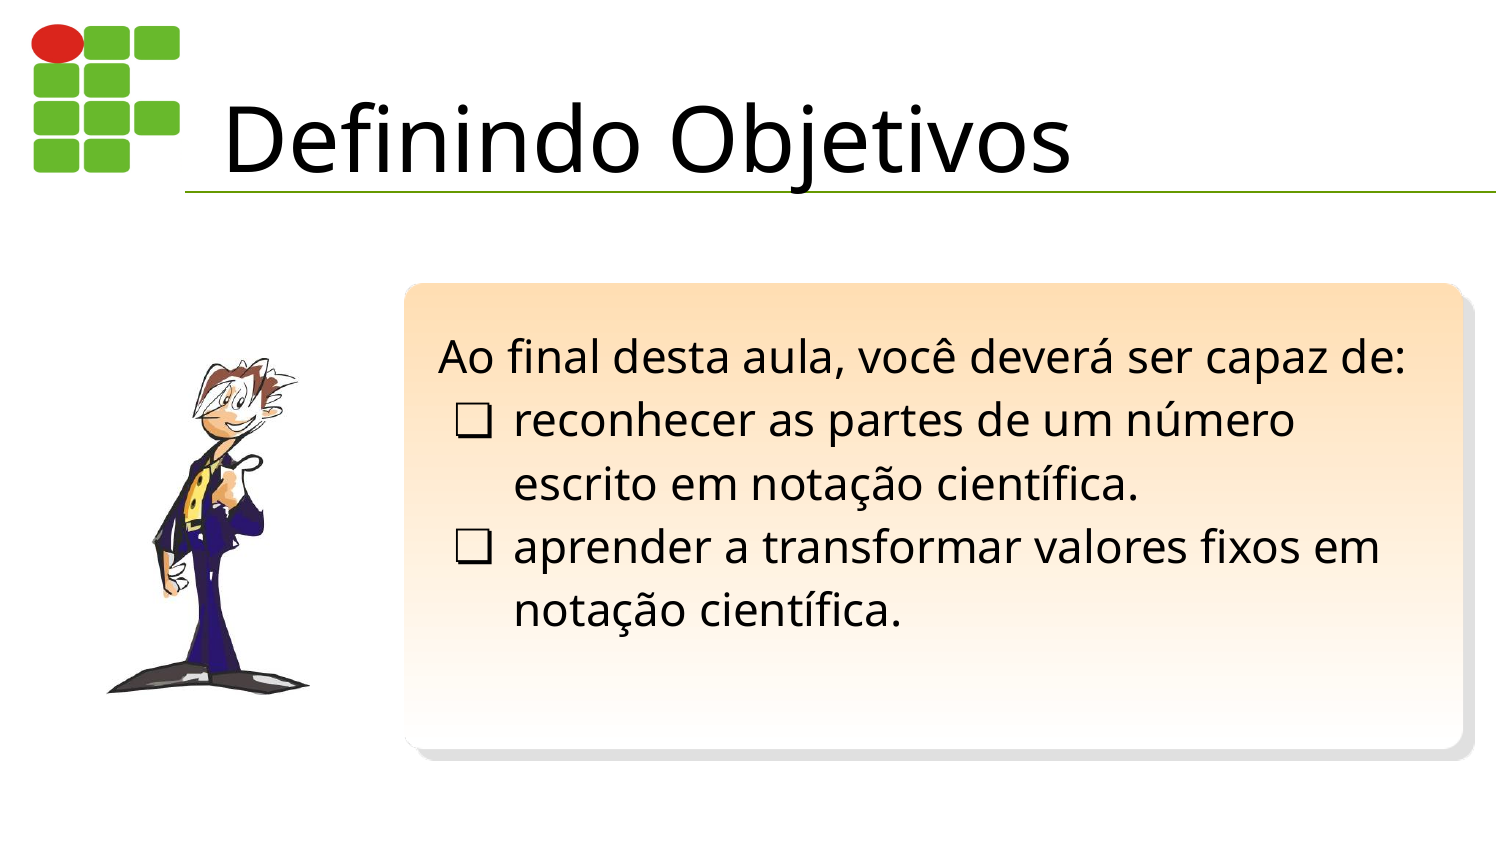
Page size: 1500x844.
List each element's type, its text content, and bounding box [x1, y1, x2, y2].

picture [29, 23, 182, 174]
picture [404, 283, 1476, 761]
title Definindo Objetivos [206, 26, 1468, 207]
picture [106, 357, 310, 695]
